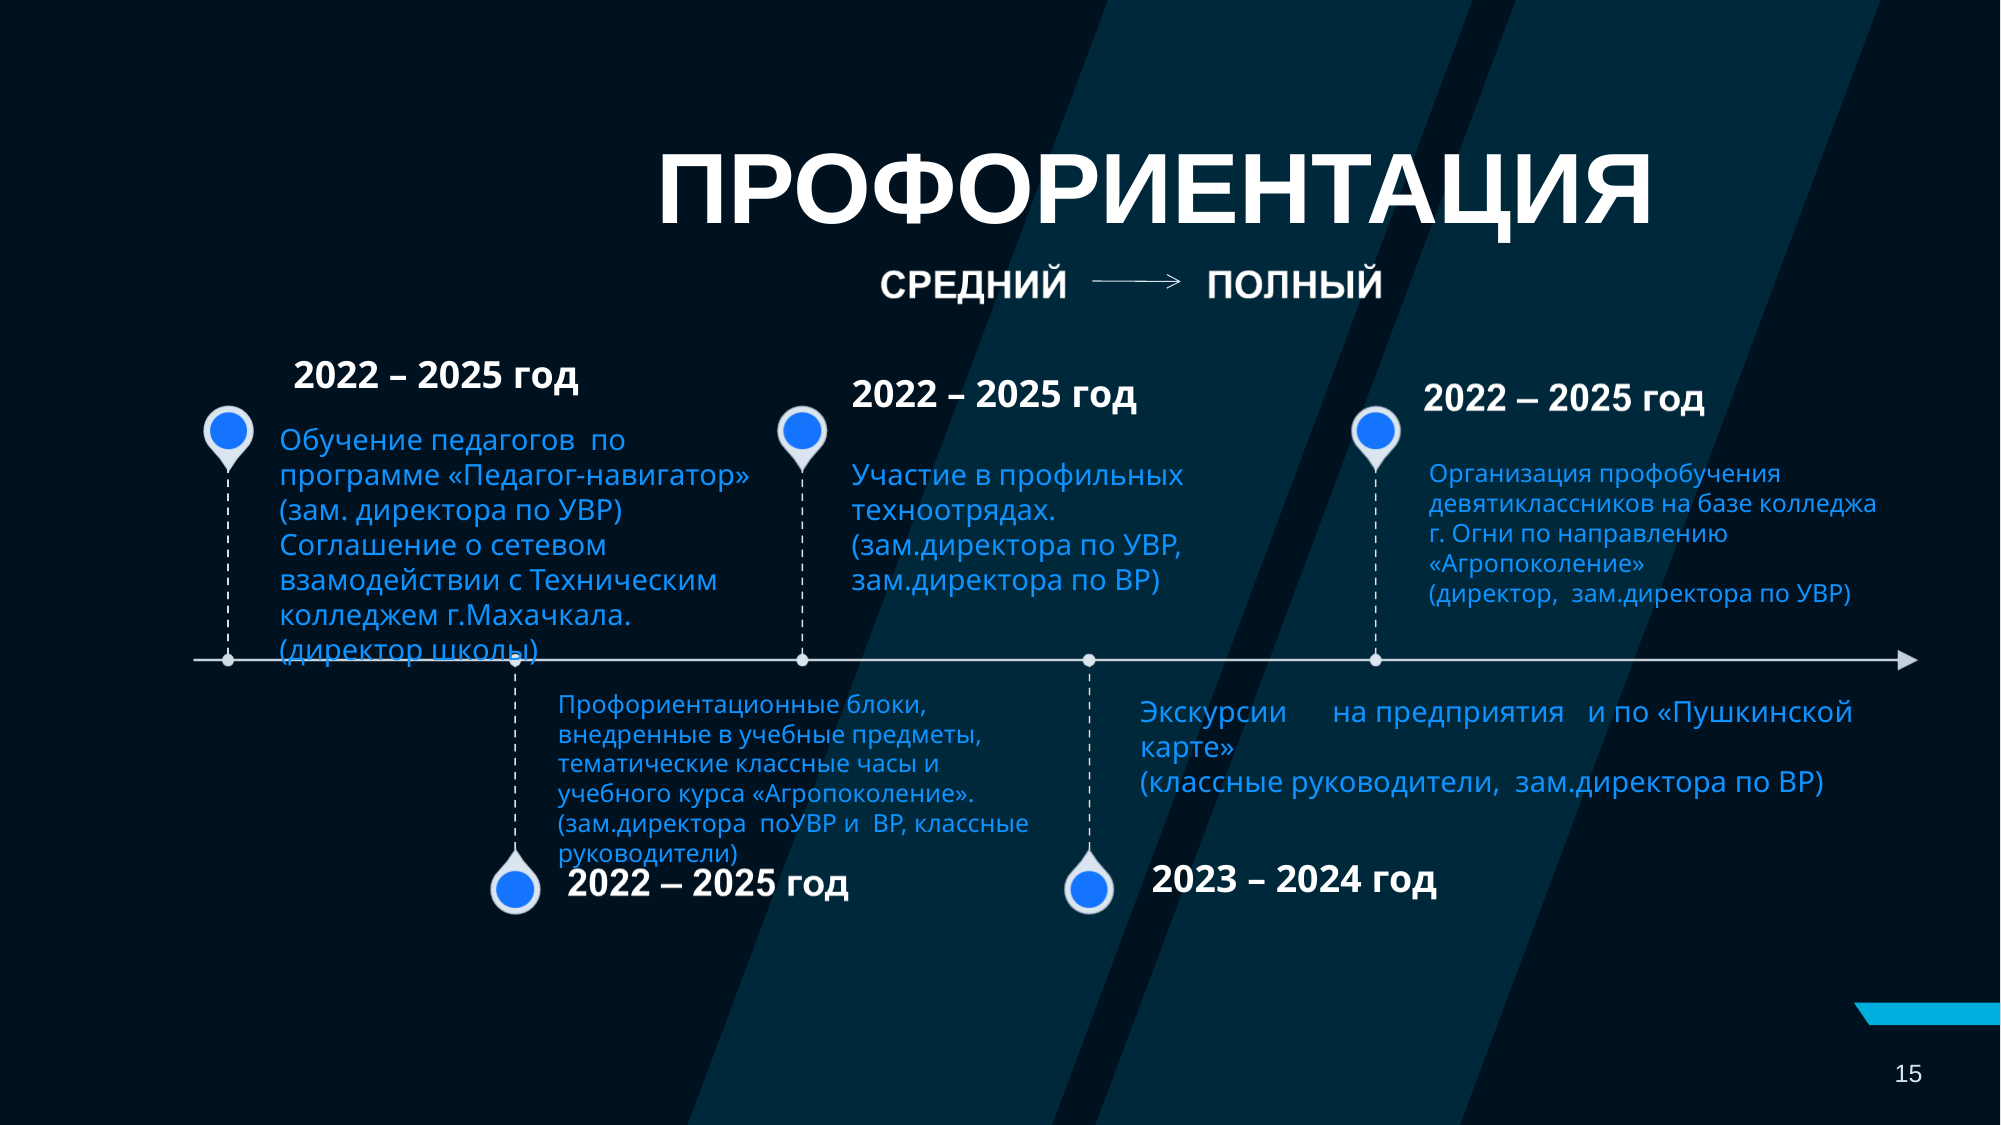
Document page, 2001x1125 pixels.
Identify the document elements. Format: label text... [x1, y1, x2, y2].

picture [1583, 469, 1590, 481]
picture [999, 575, 1010, 589]
picture [1375, 872, 1388, 891]
picture [953, 470, 965, 480]
picture [1077, 470, 1081, 484]
picture [1660, 391, 1679, 411]
picture [1278, 865, 1295, 891]
picture [994, 540, 1001, 554]
picture [1601, 469, 1612, 481]
picture [936, 508, 940, 519]
picture [945, 506, 949, 519]
picture [1562, 559, 1569, 571]
picture [1064, 843, 1114, 914]
picture [1510, 589, 1520, 601]
picture [1413, 872, 1436, 899]
picture [804, 876, 823, 896]
picture [1360, 777, 1369, 791]
picture [1571, 384, 1588, 411]
picture [1113, 387, 1136, 414]
picture [1590, 529, 1600, 541]
picture [1517, 499, 1521, 511]
picture [1052, 575, 1060, 589]
picture [1001, 505, 1015, 525]
picture [1535, 777, 1543, 791]
picture [1590, 707, 1595, 721]
picture [1002, 470, 1014, 484]
picture [1043, 271, 1065, 298]
picture [1341, 866, 1361, 891]
picture [1176, 707, 1185, 720]
picture [1477, 499, 1484, 511]
picture [1550, 384, 1567, 411]
picture [1152, 777, 1156, 791]
picture [1477, 777, 1481, 791]
picture [1446, 384, 1463, 411]
picture [1356, 707, 1364, 721]
picture [1405, 708, 1409, 721]
picture [952, 505, 964, 519]
picture [1021, 380, 1038, 406]
picture [1517, 399, 1537, 403]
picture [1414, 709, 1426, 719]
picture [1467, 384, 1484, 411]
picture [1074, 575, 1086, 589]
picture [1443, 779, 1455, 789]
picture [894, 700, 898, 712]
picture [1236, 271, 1262, 298]
picture [1264, 271, 1287, 298]
picture [1645, 391, 1657, 411]
picture [1043, 381, 1059, 407]
picture [1504, 707, 1513, 721]
picture [955, 575, 963, 587]
picture [932, 819, 939, 831]
picture [1474, 529, 1481, 541]
picture [1131, 541, 1137, 552]
picture [1179, 742, 1187, 756]
picture [1485, 777, 1489, 791]
picture [1261, 707, 1265, 721]
picture [1145, 535, 1158, 554]
picture [1470, 707, 1478, 721]
picture [1097, 470, 1107, 484]
picture [1532, 499, 1539, 511]
picture [1075, 387, 1088, 406]
picture [978, 470, 987, 484]
picture [1651, 529, 1659, 541]
picture [1549, 777, 1553, 791]
picture [1592, 384, 1609, 411]
picture [1130, 470, 1142, 484]
picture [825, 876, 848, 901]
picture [1298, 777, 1306, 791]
picture [1502, 559, 1512, 571]
picture [897, 575, 901, 589]
picture [1484, 707, 1488, 721]
picture [1629, 589, 1635, 601]
picture [1448, 707, 1460, 721]
picture [1269, 779, 1281, 788]
picture [964, 540, 972, 554]
picture [825, 789, 835, 801]
picture [968, 575, 980, 585]
picture [1218, 865, 1235, 892]
picture [1041, 576, 1045, 589]
picture [1425, 384, 1442, 411]
picture [1350, 778, 1354, 791]
picture [945, 730, 954, 742]
picture [1460, 559, 1467, 571]
picture [1253, 707, 1257, 721]
picture [1442, 589, 1448, 601]
picture [1429, 707, 1444, 727]
picture [1614, 384, 1630, 411]
picture [855, 789, 859, 801]
picture [1113, 470, 1122, 484]
picture [917, 819, 921, 831]
picture [940, 575, 944, 589]
picture [875, 815, 884, 831]
picture [1378, 707, 1390, 721]
picture [1493, 707, 1497, 721]
picture [1434, 499, 1440, 511]
picture [825, 815, 832, 831]
picture [978, 380, 995, 406]
picture [1488, 499, 1497, 511]
picture [1466, 469, 1473, 481]
picture [1016, 271, 1038, 298]
picture [1229, 777, 1241, 791]
picture [892, 815, 899, 831]
picture [1327, 777, 1334, 791]
picture [1560, 777, 1565, 791]
text_box 15 [1665, 1042, 1938, 1103]
text_box ПРОФОРИЕНТАЦИЯ [191, 110, 1796, 253]
picture [987, 505, 997, 519]
picture [1163, 743, 1169, 756]
picture [1335, 707, 1348, 721]
picture [943, 470, 947, 484]
picture [1045, 540, 1053, 554]
picture [1428, 777, 1439, 791]
picture [1060, 463, 1067, 491]
picture [1197, 865, 1214, 891]
picture [1532, 560, 1536, 571]
picture [1615, 499, 1619, 511]
picture [1190, 707, 1195, 721]
picture [1599, 707, 1603, 721]
picture [1164, 535, 1172, 554]
picture [1086, 470, 1090, 484]
picture [1161, 707, 1166, 721]
picture [902, 730, 908, 742]
picture [1091, 387, 1110, 407]
picture [1431, 529, 1438, 541]
picture [1142, 704, 1156, 722]
picture [1321, 271, 1344, 298]
picture [1488, 384, 1505, 411]
picture [885, 789, 893, 801]
picture [999, 380, 1016, 407]
picture [1541, 707, 1545, 721]
picture [1299, 865, 1316, 892]
picture [1061, 540, 1069, 554]
picture [1392, 777, 1407, 797]
picture [959, 540, 963, 561]
picture [1533, 707, 1537, 721]
picture [1149, 470, 1160, 484]
picture [1461, 777, 1471, 791]
picture [1247, 777, 1259, 791]
picture [932, 575, 936, 589]
picture [1314, 783, 1320, 795]
picture [1652, 464, 1656, 487]
picture [913, 575, 928, 595]
picture [1419, 777, 1423, 791]
picture [866, 700, 873, 712]
picture [1499, 589, 1503, 601]
picture [1391, 872, 1410, 892]
picture [1083, 540, 1095, 554]
picture [809, 815, 817, 831]
picture [1007, 540, 1019, 554]
picture [1348, 271, 1353, 298]
picture [1039, 508, 1044, 516]
picture [977, 542, 989, 552]
picture [935, 470, 939, 484]
picture [1029, 471, 1033, 484]
picture [1411, 777, 1415, 791]
picture [1681, 391, 1704, 416]
picture [193, 249, 1940, 989]
picture [1517, 707, 1528, 721]
picture [1294, 271, 1316, 298]
picture [1643, 499, 1649, 511]
picture [968, 505, 972, 526]
picture [789, 876, 801, 896]
picture [854, 730, 864, 742]
picture [1022, 505, 1030, 519]
picture [1118, 570, 1131, 589]
picture [1552, 707, 1562, 721]
picture [1523, 529, 1533, 541]
picture [1460, 499, 1467, 511]
picture [1137, 570, 1145, 589]
picture [973, 505, 981, 519]
picture [1341, 780, 1345, 791]
picture [922, 540, 936, 560]
picture [1321, 865, 1338, 891]
picture [1209, 271, 1231, 298]
picture [1635, 529, 1642, 541]
picture [1049, 264, 1059, 269]
